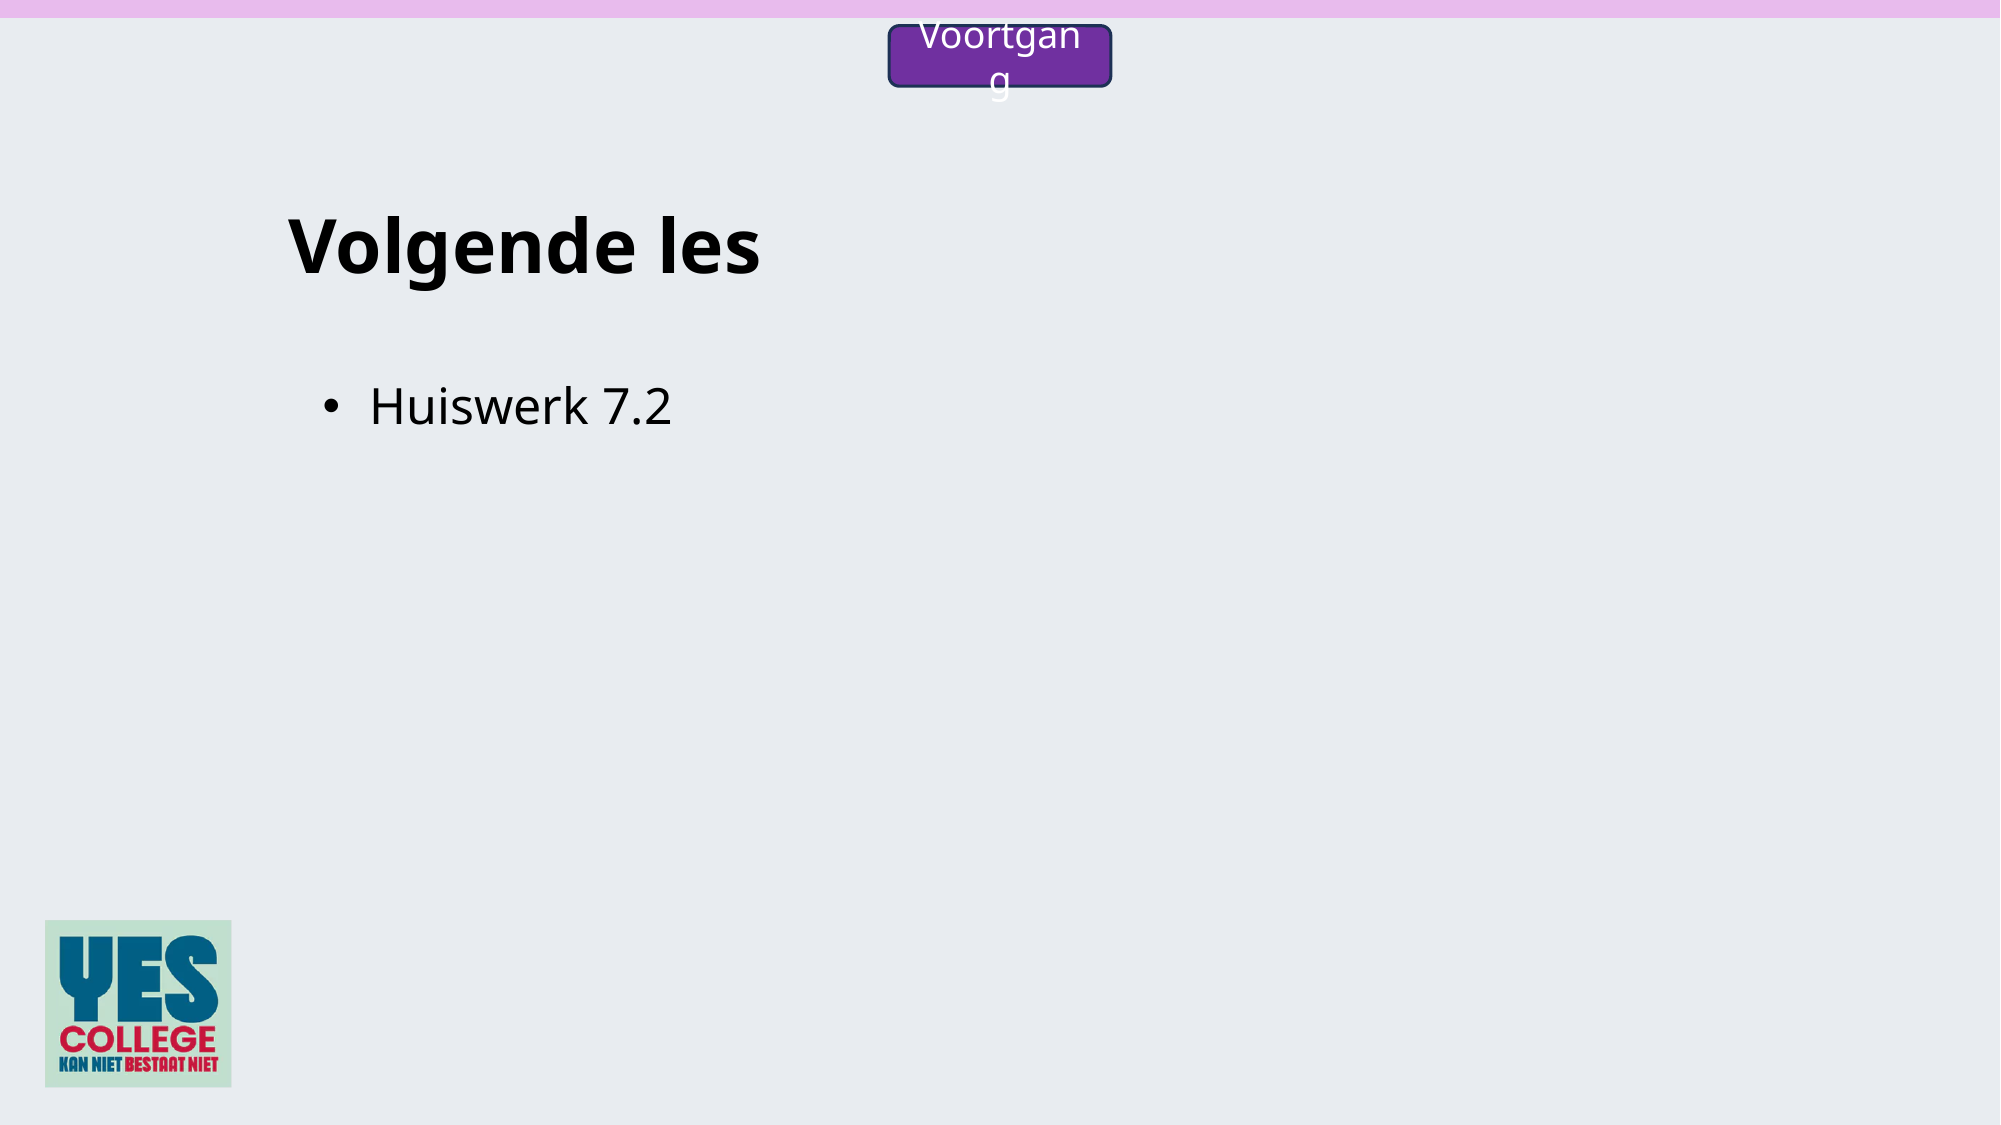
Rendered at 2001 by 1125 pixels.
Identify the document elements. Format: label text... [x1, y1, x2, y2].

text_box Voortgang [887, 24, 1113, 88]
text_box Volgende les [273, 191, 1541, 297]
text_box Huiswerk 7.2 [308, 307, 1791, 443]
picture [0, 913, 356, 1093]
text_box [0, 0, 2000, 18]
text_box [248, 219, 1637, 326]
